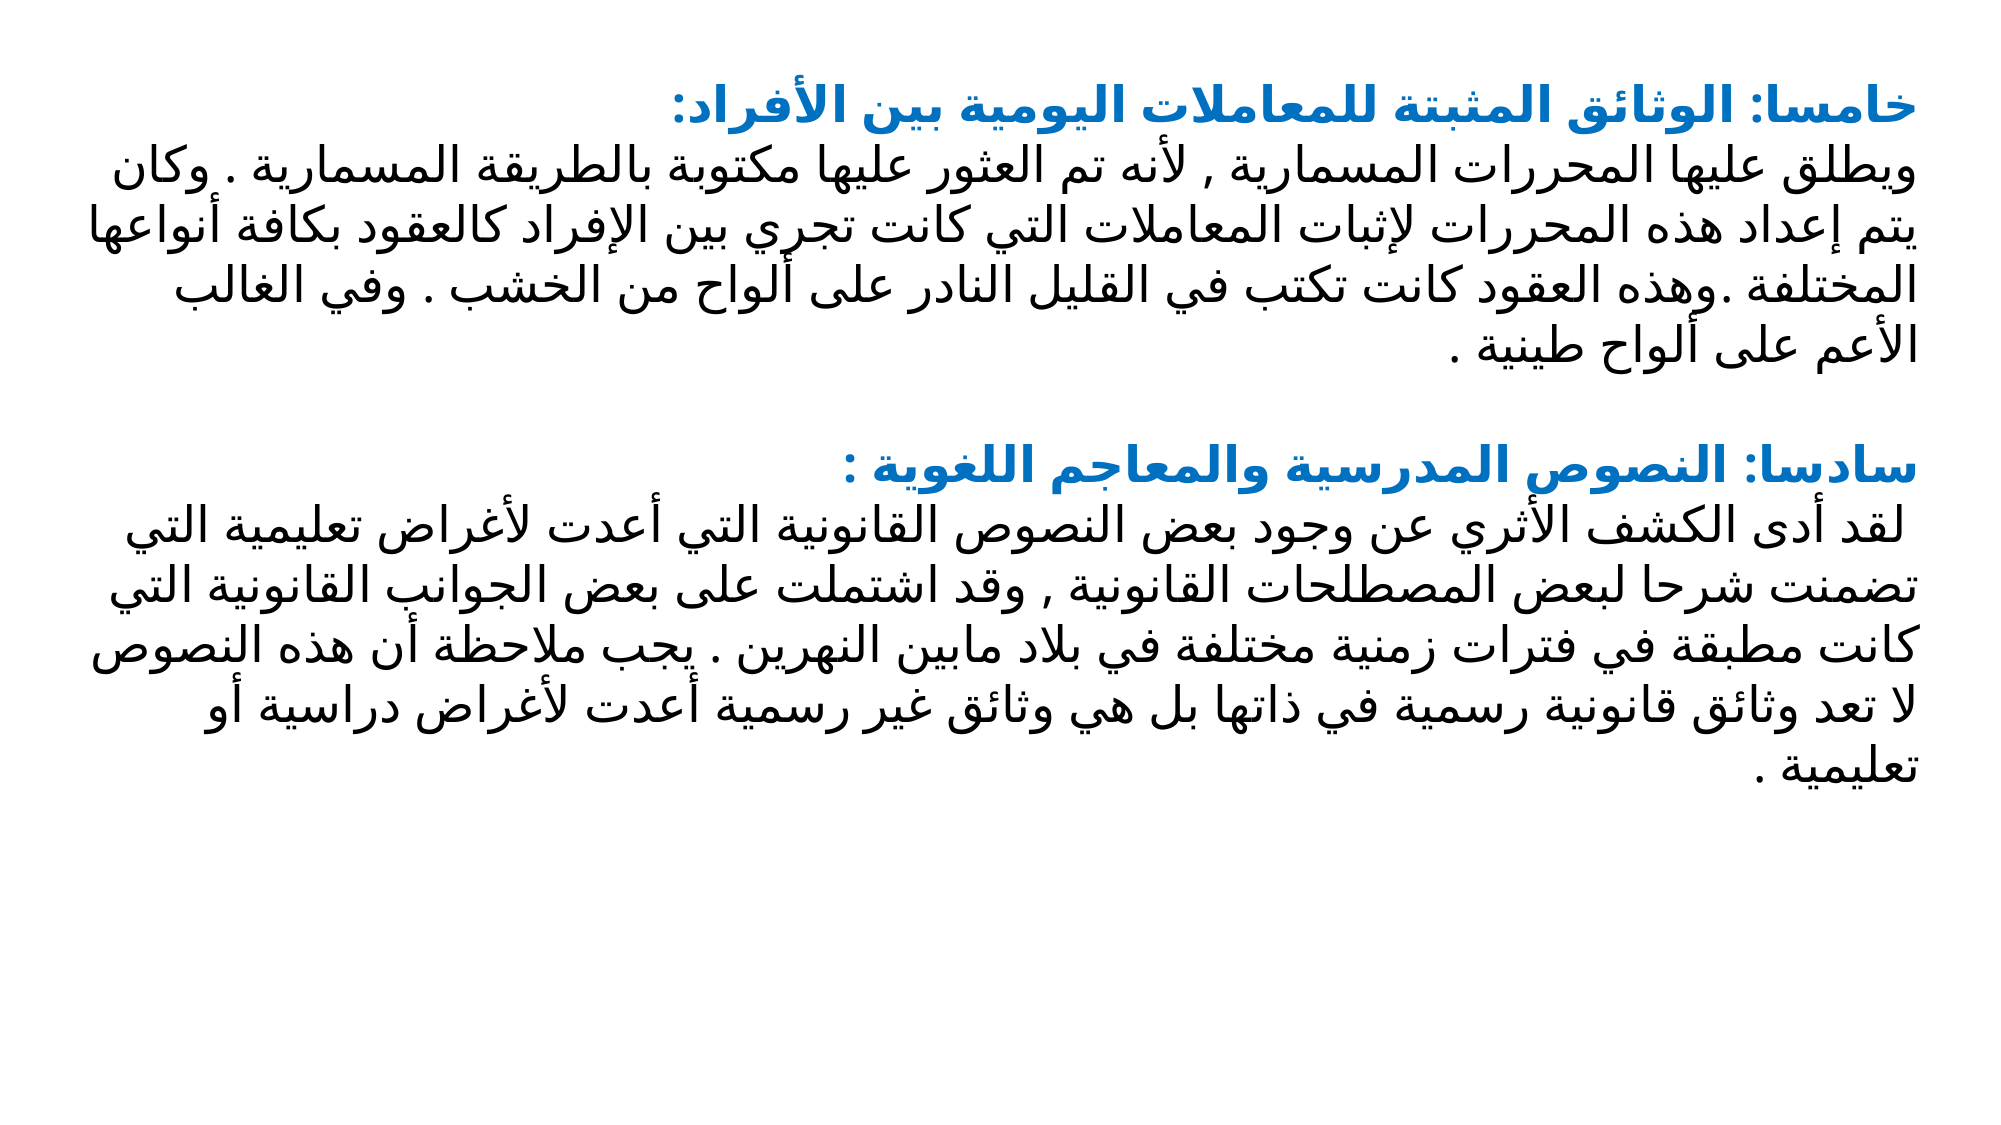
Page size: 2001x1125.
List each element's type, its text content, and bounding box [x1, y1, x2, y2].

text_box خامسا: الوثائق المثبتة للمعاملات اليومية بين الأفراد: ويطلق عليها المحررات المسمارية , لأنه تم العثور عليها مكتوبة بالطريقة المسمارية . وكان يتم إعداد هذه المحررات لإثبات المعاملات التي كانت تجري بين الإفراد كالعقود بكافة أنواعها المختلفة .وهذه العقود كانت تكتب في القليل النادر على ألواح من الخشب . وفي الغالب الأعم على ألواح طينية . سادسا: النصوص المدرسية والمعاجم اللغوية : لقد أدى الكشف الأثري عن وجود بعض النصوص القانونية التي أعدت لأغراض تعليمية التي تضمنت شرحا لبعض المصطلحات القانونية , وقد اشتملت على بعض الجوانب القانونية التي كانت مطبقة في فترات زمنية مختلفة في بلاد مابين النهرين . يجب ملاحظة أن هذه النصوص لا تعد وثائق قانونية رسمية في ذاتها بل هي وثائق غير رسمية أعدت لأغراض دراسية أو تعليمية . [65, 65, 1936, 801]
